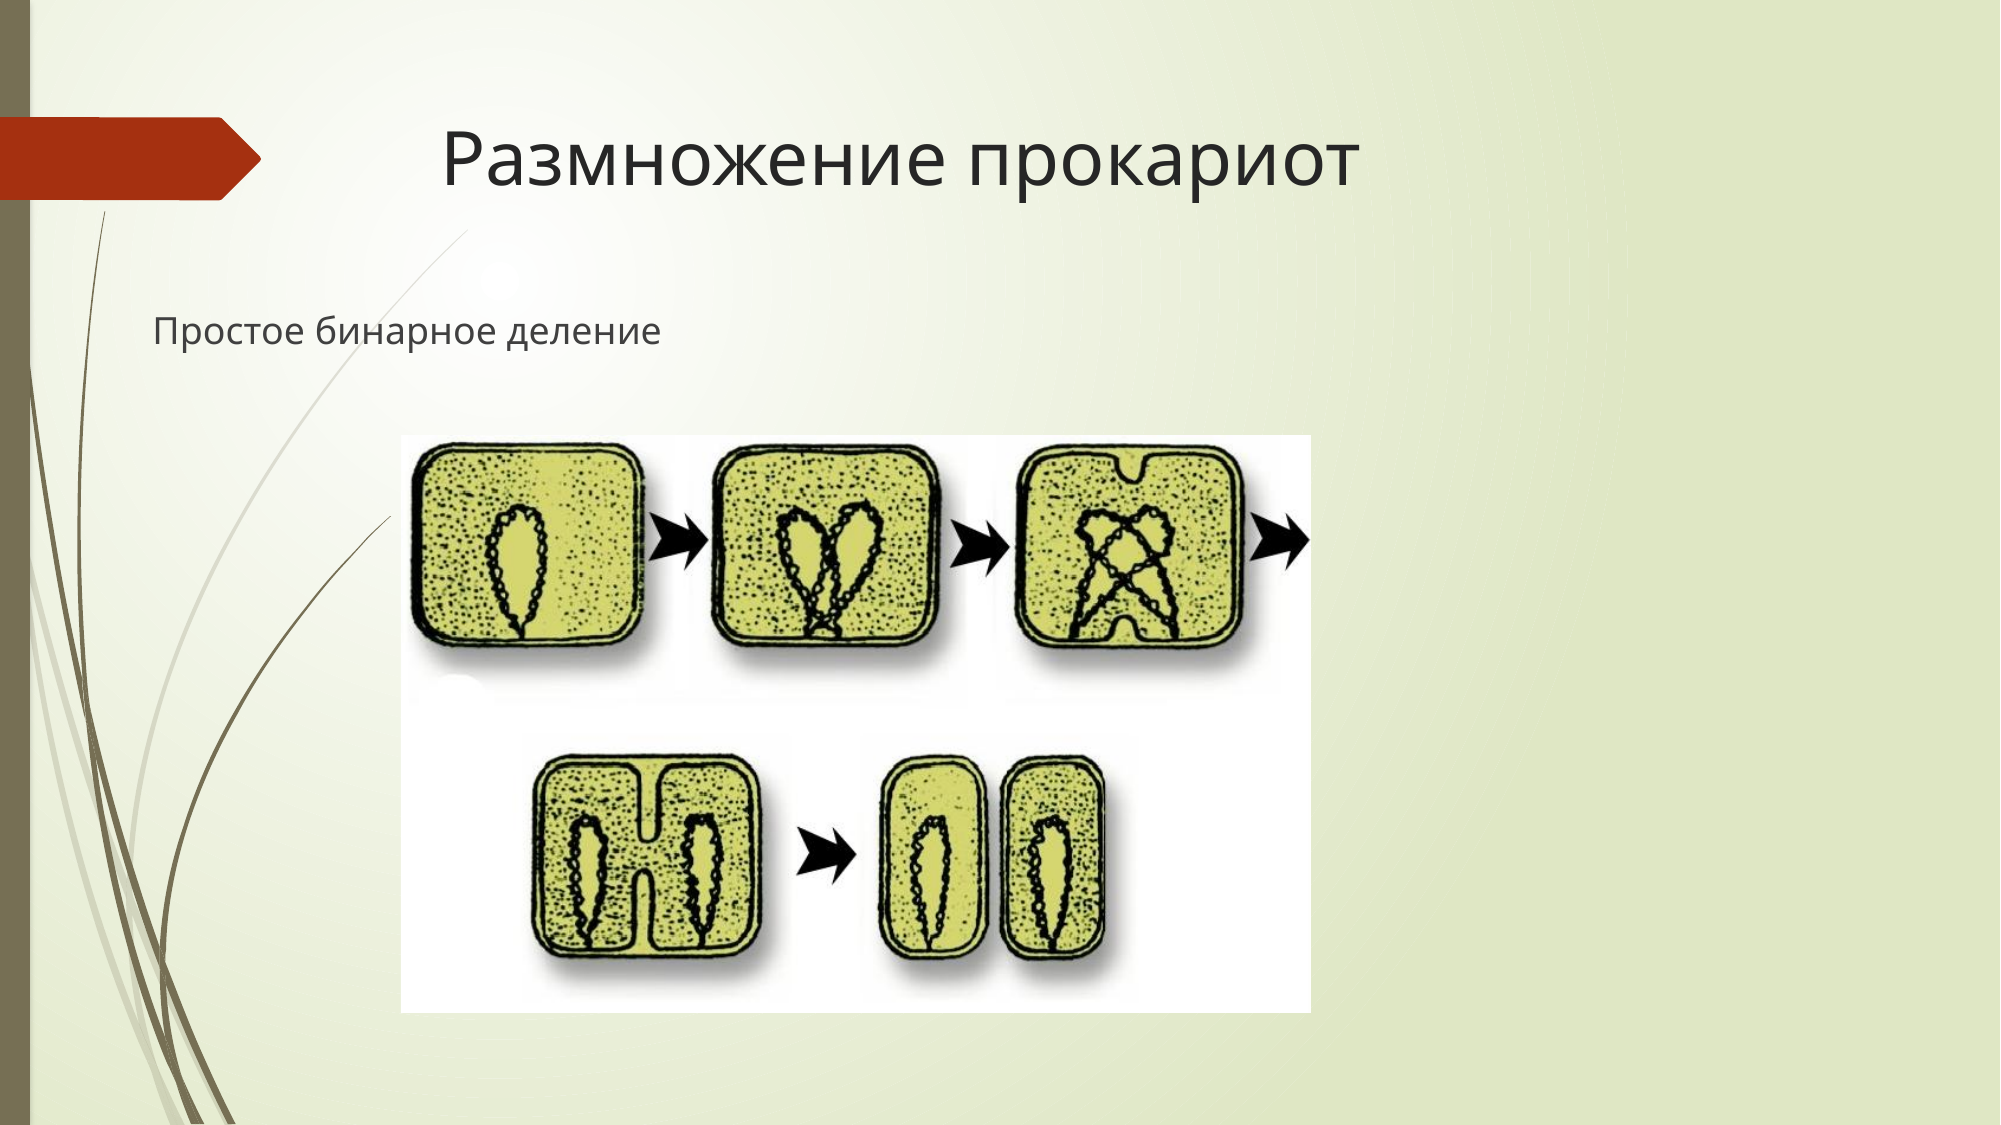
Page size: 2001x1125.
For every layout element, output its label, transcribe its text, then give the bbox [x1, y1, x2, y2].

picture [400, 435, 1312, 1013]
list Простое бинарное деление [137, 299, 1863, 394]
title Размножение прокариот [425, 102, 1888, 313]
